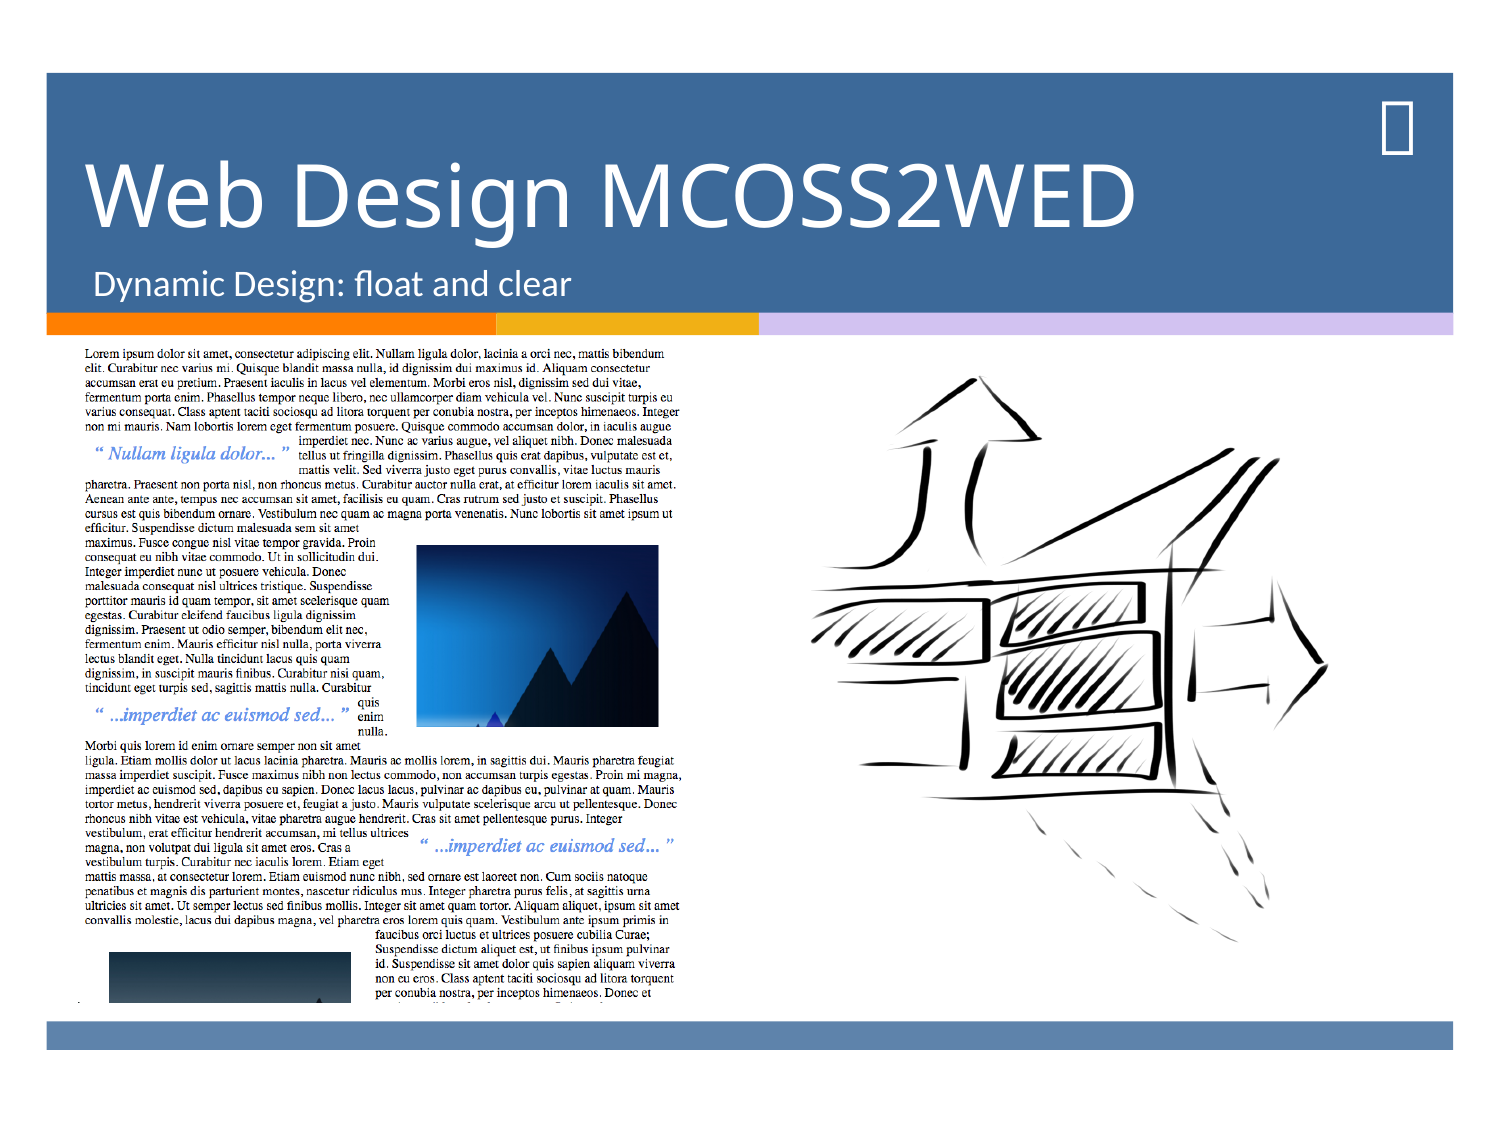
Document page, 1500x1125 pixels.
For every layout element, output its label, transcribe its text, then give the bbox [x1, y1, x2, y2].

picture [77, 330, 1433, 1058]
subtitle Dynamic Design: float and clear [78, 251, 1351, 331]
title Web Design MCOSS2WED [69, 73, 1351, 253]
